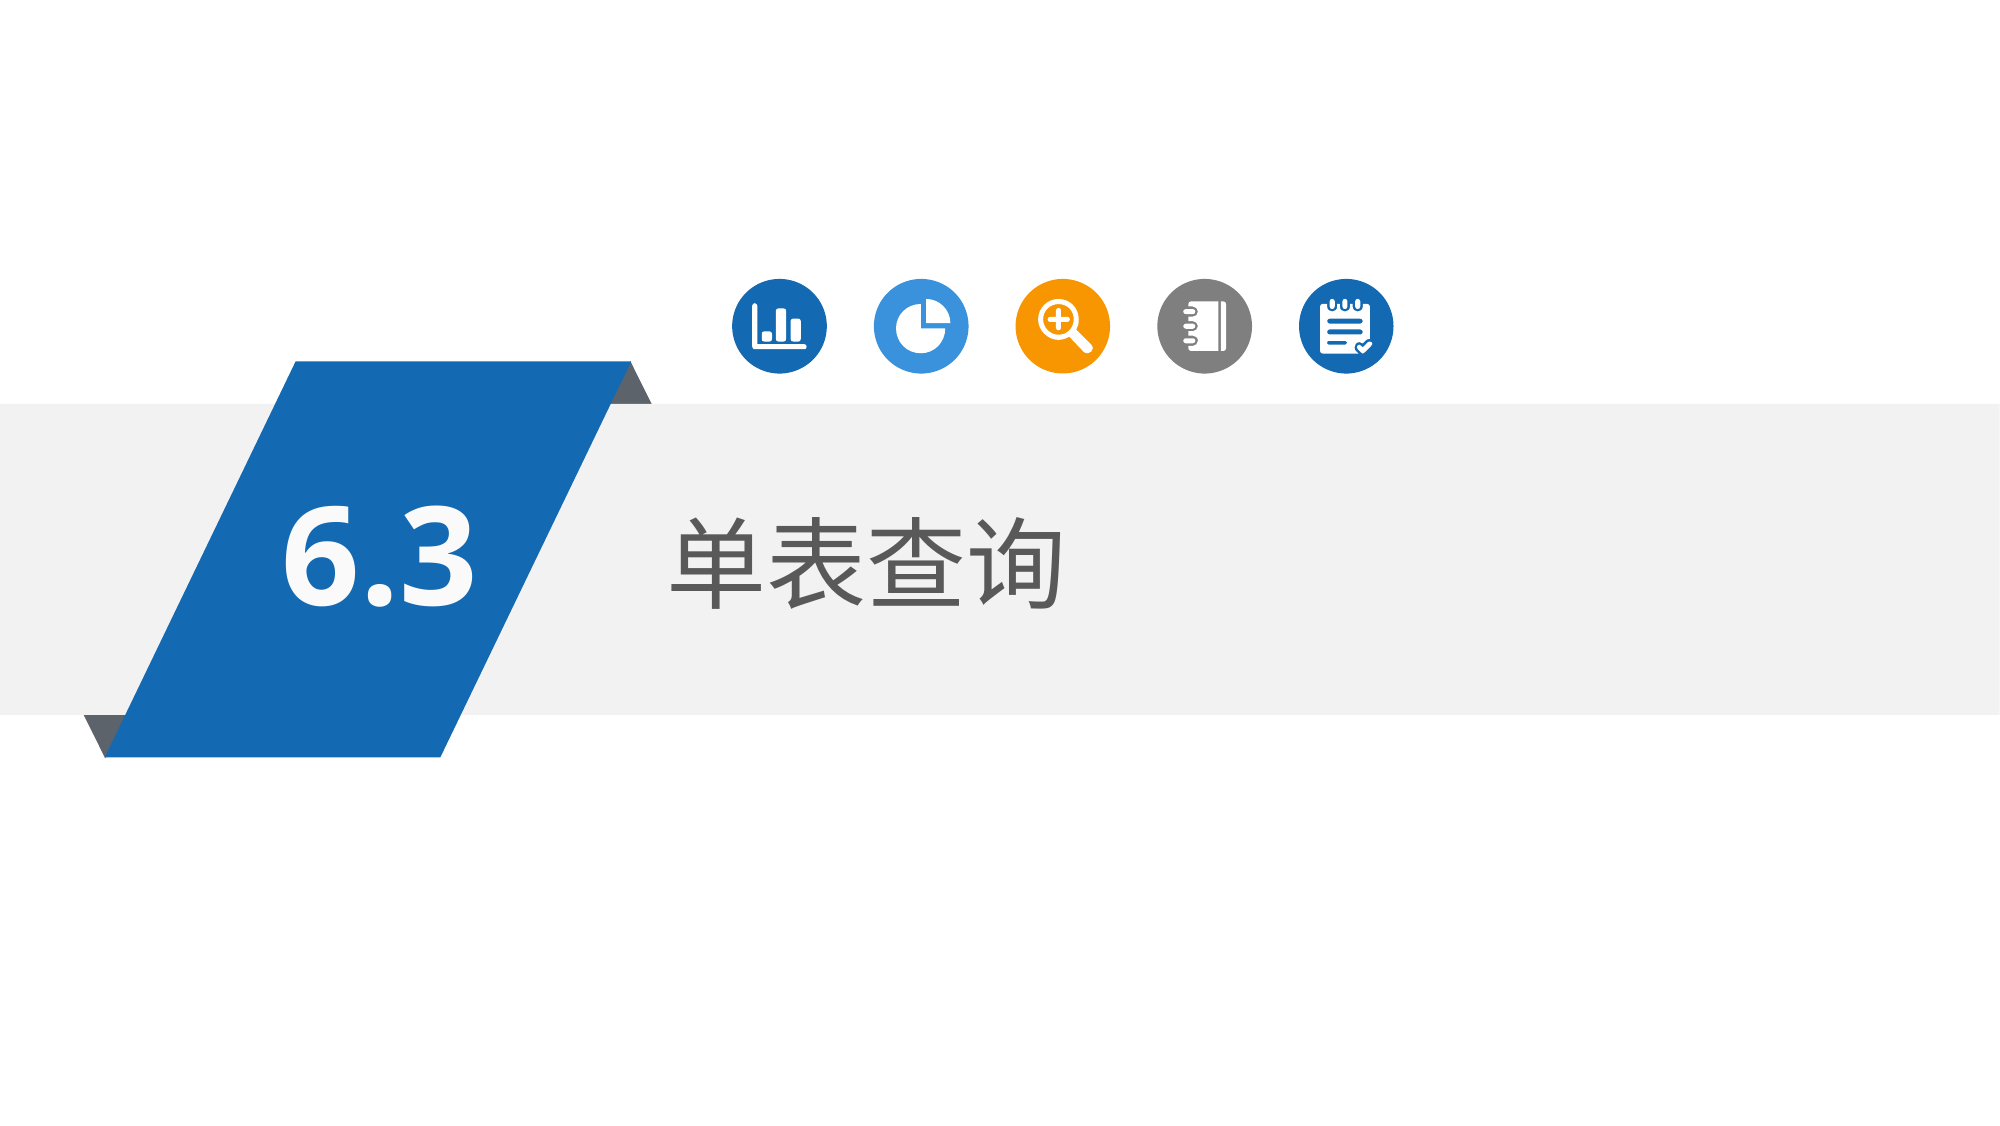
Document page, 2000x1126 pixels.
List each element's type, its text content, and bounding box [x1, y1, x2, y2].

text_box 单表查询 [651, 494, 1612, 750]
text_box 6.3 [266, 460, 552, 641]
